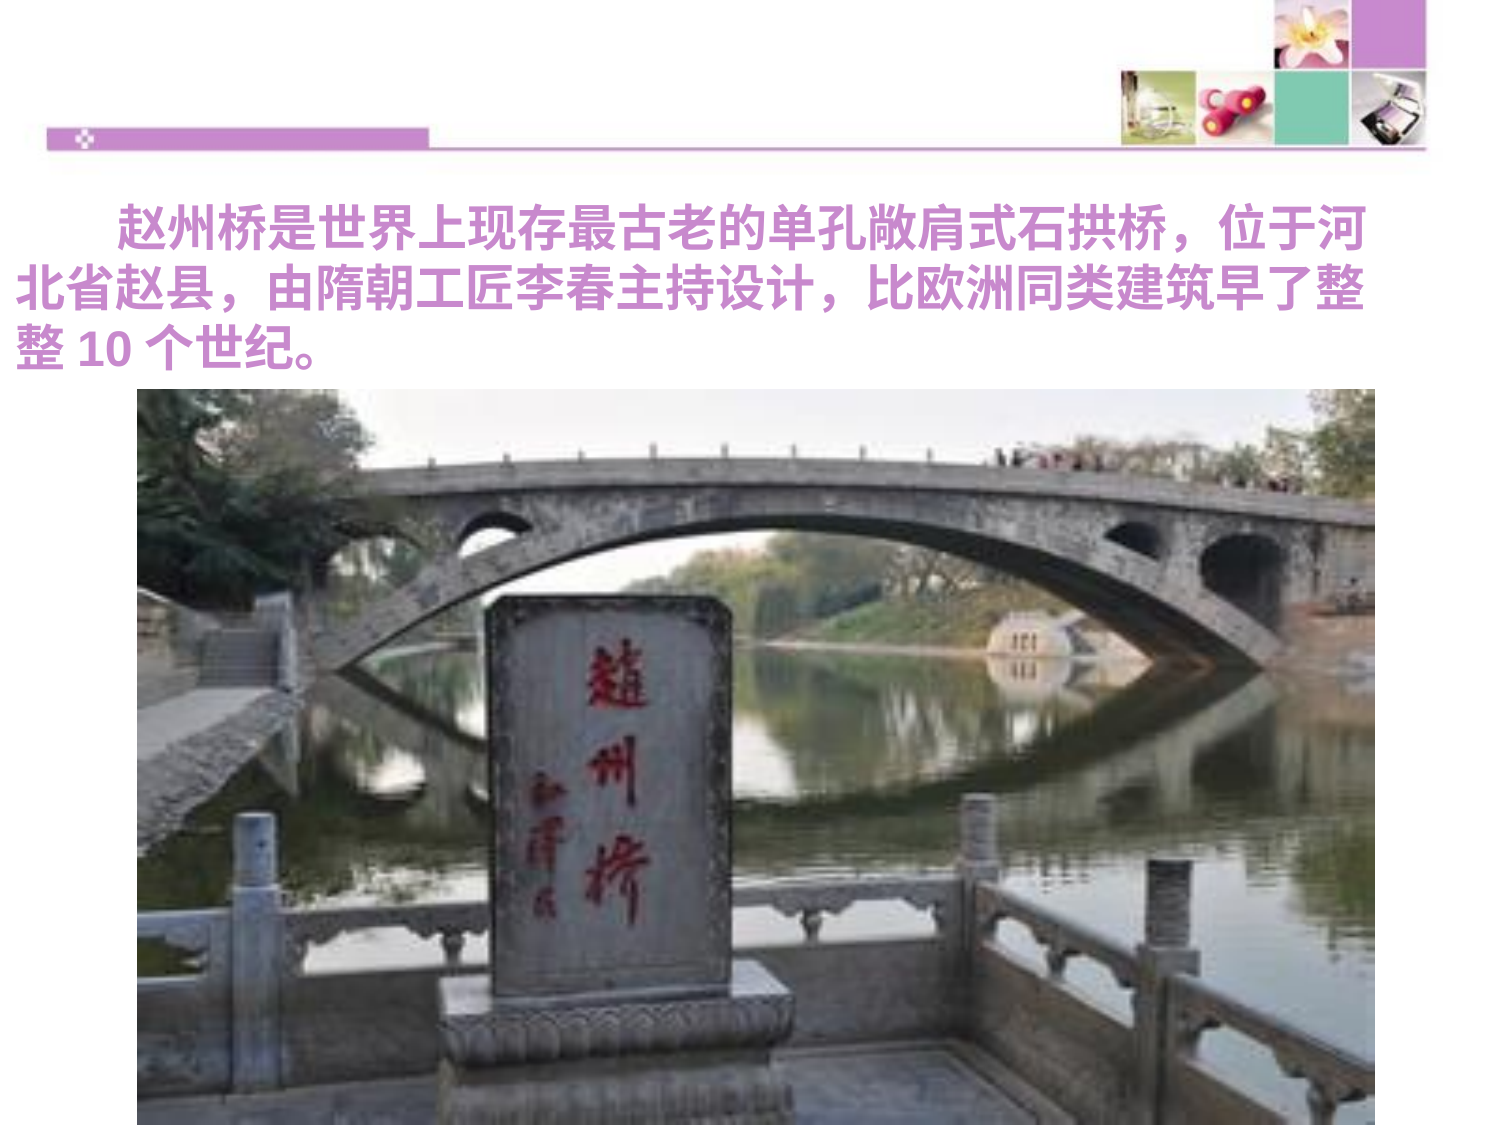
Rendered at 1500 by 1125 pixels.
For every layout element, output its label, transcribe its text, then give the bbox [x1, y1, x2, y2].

title 赵州桥是世界上现存最古老的单孔敞肩式石拱桥，位于河北省赵县，由隋朝工匠李春主持设计，比欧洲同类建筑早了整整10个世纪。 [0, 162, 1401, 350]
picture [0, 0, 1500, 1125]
